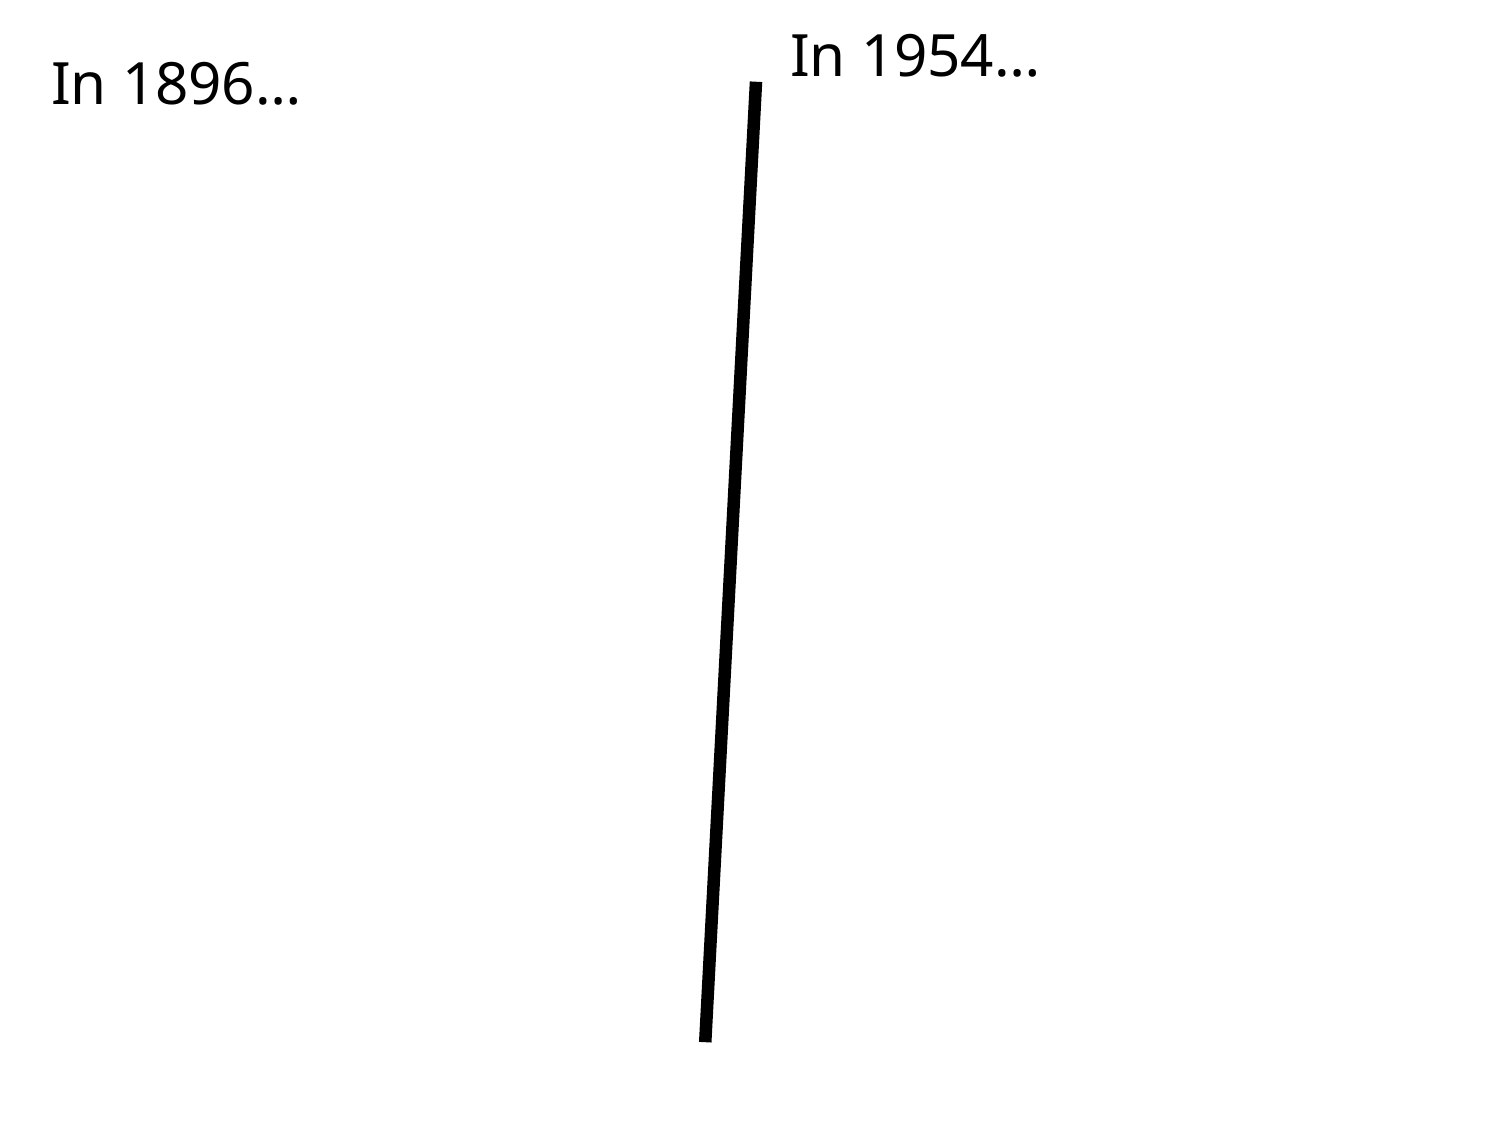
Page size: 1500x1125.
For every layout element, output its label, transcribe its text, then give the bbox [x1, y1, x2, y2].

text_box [704, 81, 757, 1043]
text_box In 1896… [36, 38, 546, 124]
text_box In 1954… [775, 10, 1285, 96]
